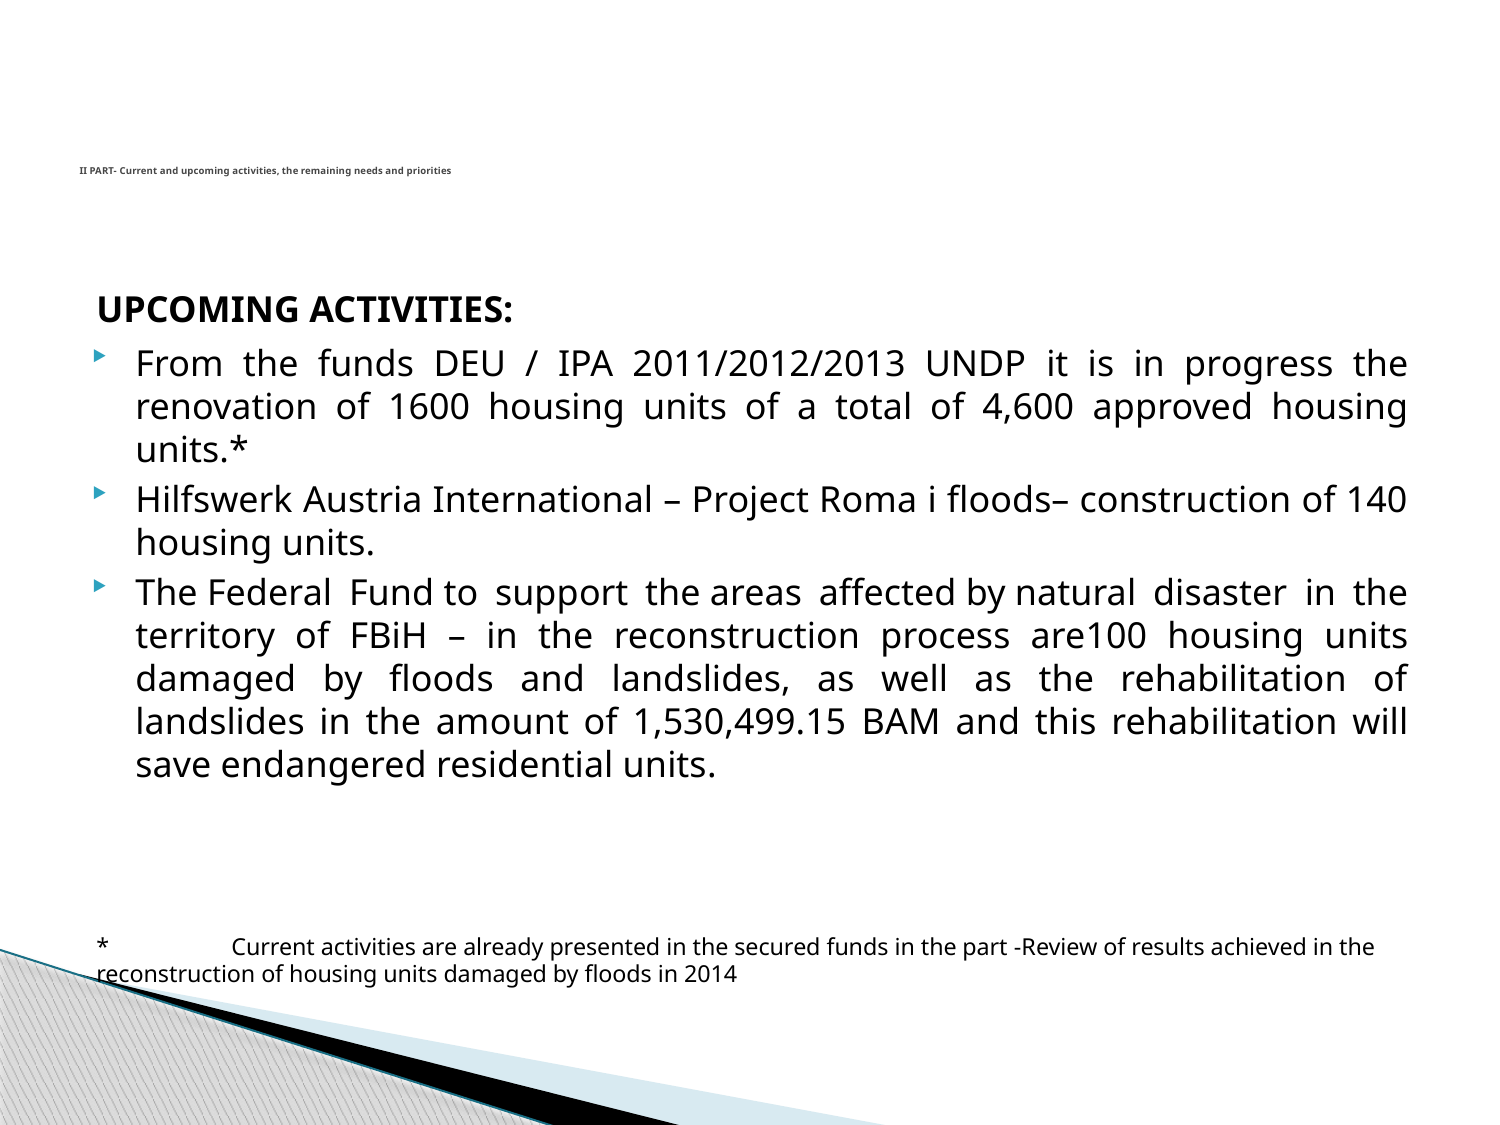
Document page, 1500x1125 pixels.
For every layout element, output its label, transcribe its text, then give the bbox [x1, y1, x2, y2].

list UPCOMING ACTIVITIES: From the funds DEU / IPA 2011/2012/2013 UNDP it is in progress the renovation of 1600 housing units of a total of 4,600 approved housing units.* Hilfswerk Austria International – Project Roma i floods– construction of 140 housing units. The Federal Fund to support the areas affected by natural disaster in the territory of FBiH – in the reconstruction process are100 housing units damaged by floods and landslides, as well as the rehabilitation of landslides in the amount of 1,530,499.15 BAM and this rehabilitation will save endangered residential units. * Current activities are already presented in the secured funds in the part -Review of results achieved in the reconstruction of housing units damaged by floods in 2014 [64, 278, 1424, 1059]
title II PART- Current and upcoming activities, the remaining needs and priorities [64, 90, 1449, 256]
